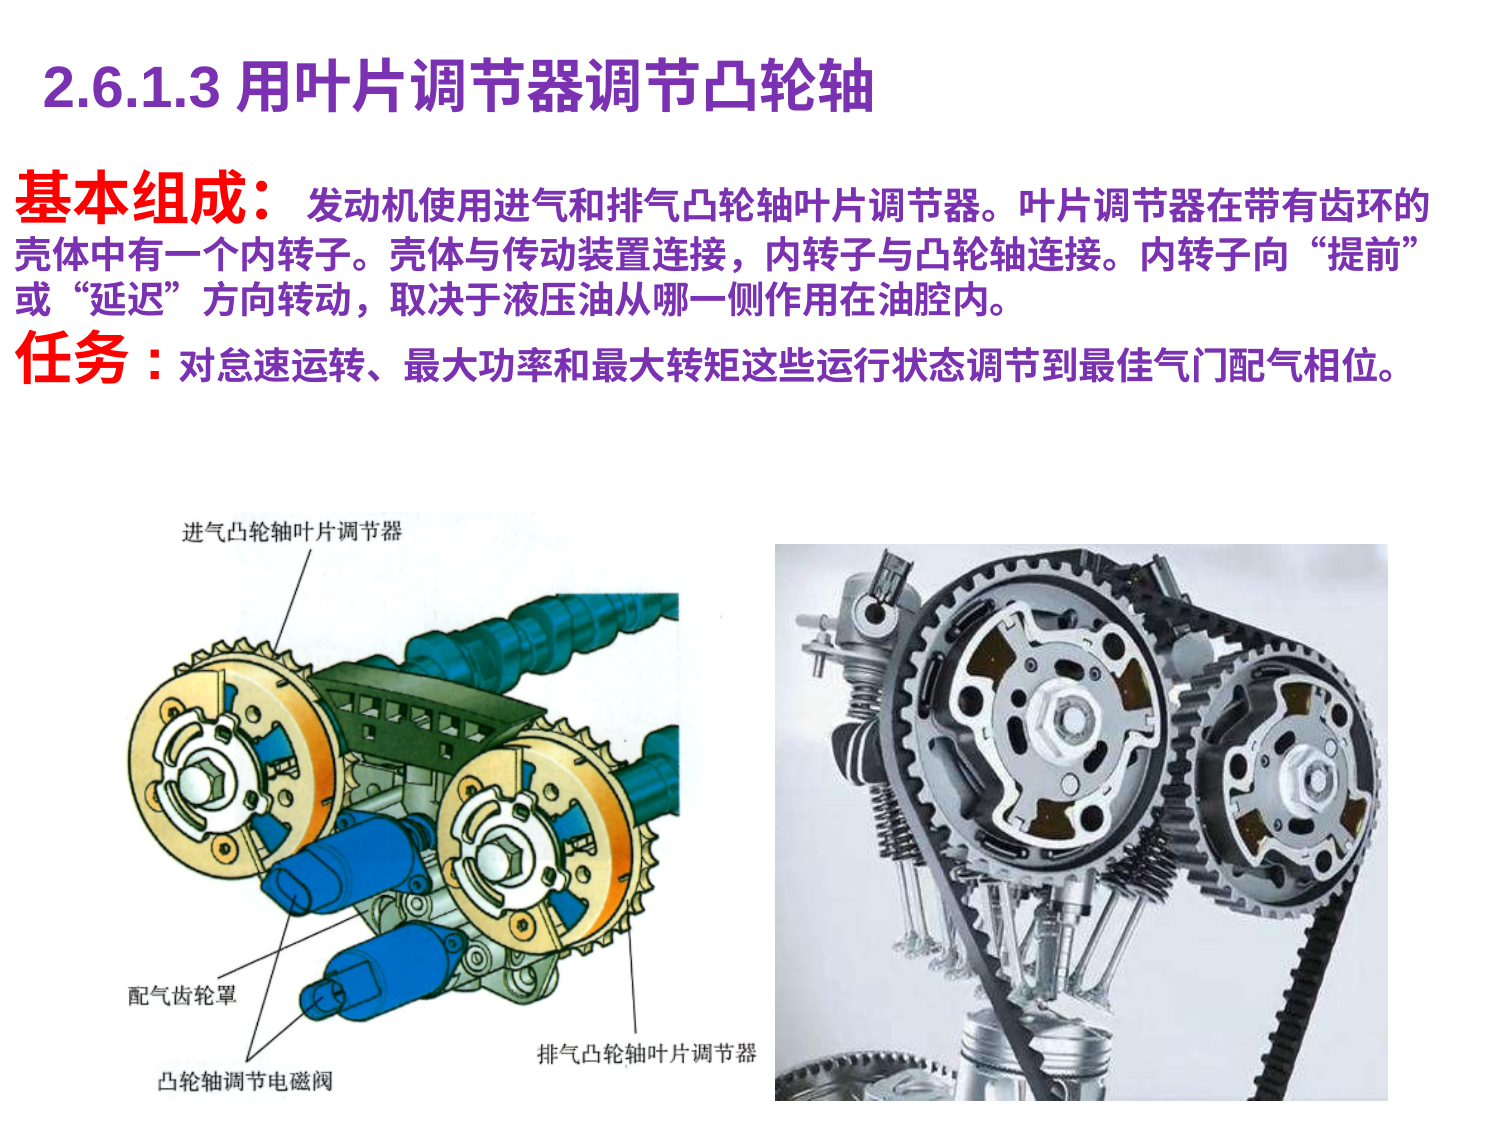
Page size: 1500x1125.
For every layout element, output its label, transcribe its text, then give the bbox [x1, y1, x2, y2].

text_box 基本组成：发动机使用进气和排气凸轮轴叶片调节器。叶片调节器在带有齿环的壳体中有一个内转子。壳体与传动装置连接，内转子与凸轮轴连接。内转子向“提前”或“延迟”方向转动，取决于液压油从哪一侧作用在油腔内。 任务:对怠速运转、最大功率和最大转矩这些运行状态调节到最佳气门配气相位。 [0, 154, 1483, 399]
picture [775, 544, 1388, 1101]
picture [118, 512, 761, 1101]
text_box 2.6.1.3用叶片调节器调节凸轮轴 [27, 41, 891, 127]
